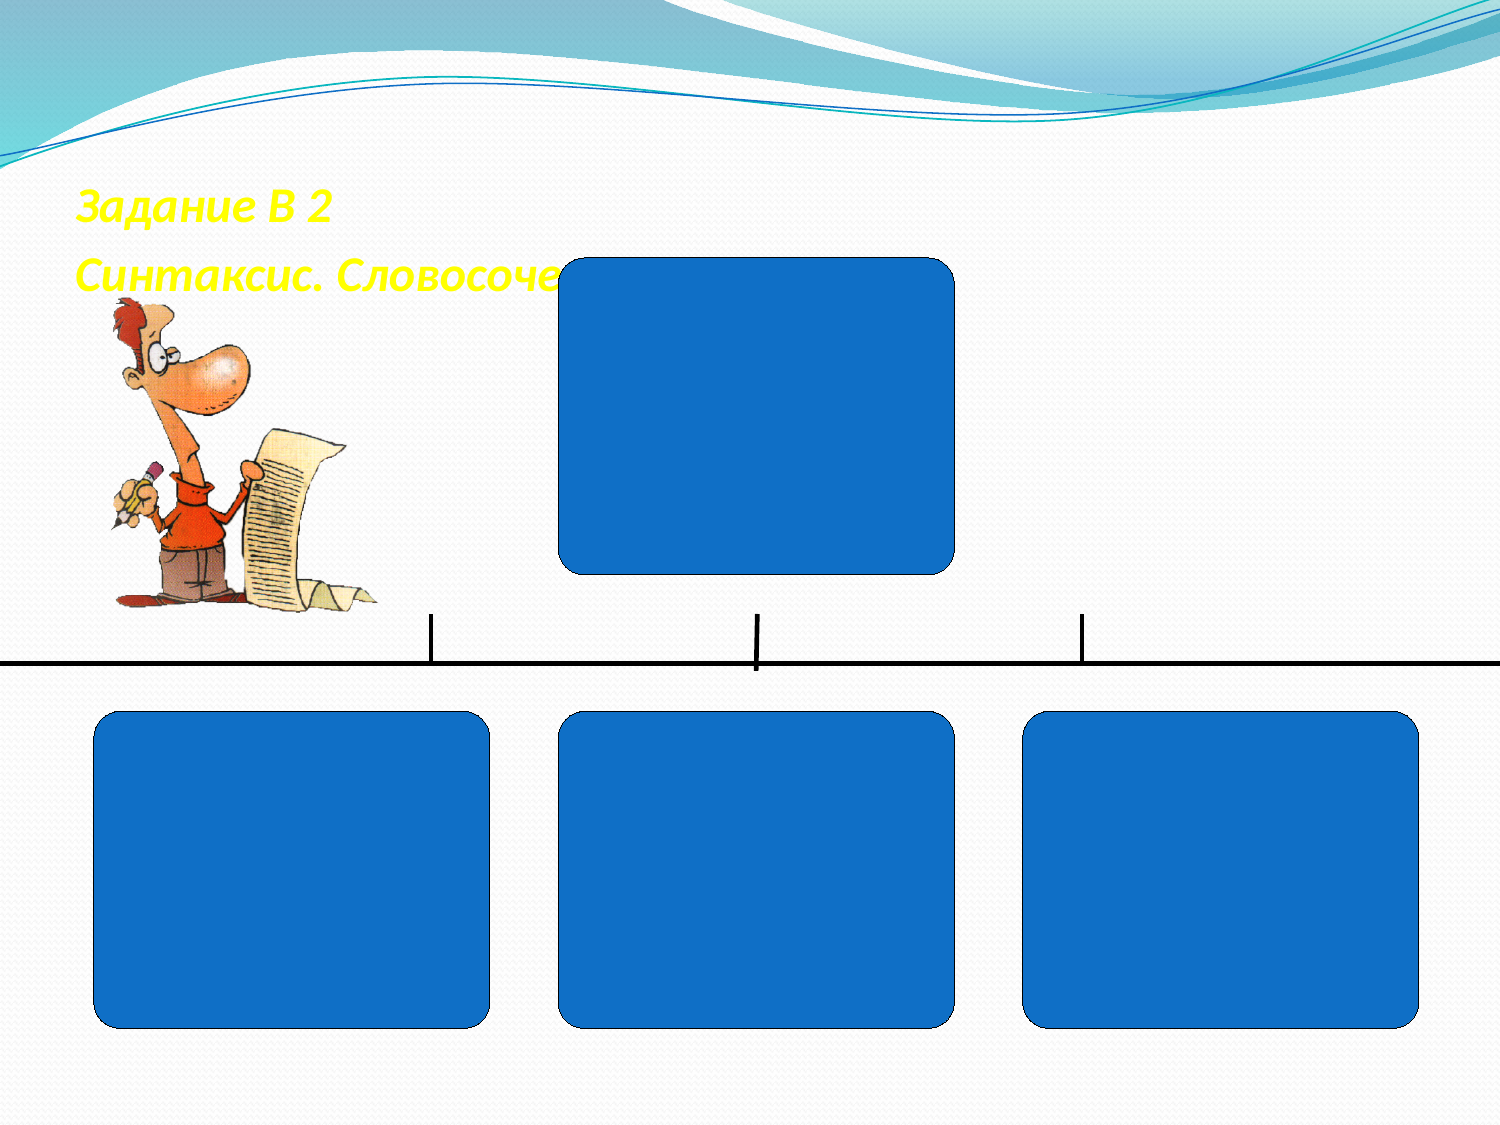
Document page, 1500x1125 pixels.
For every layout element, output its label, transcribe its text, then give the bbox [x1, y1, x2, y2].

title Задание В 2 Синтаксис. Словосочетание. [75, 115, 1425, 303]
picture [93, 257, 401, 628]
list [93, 666, 1419, 1029]
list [93, 257, 1419, 661]
